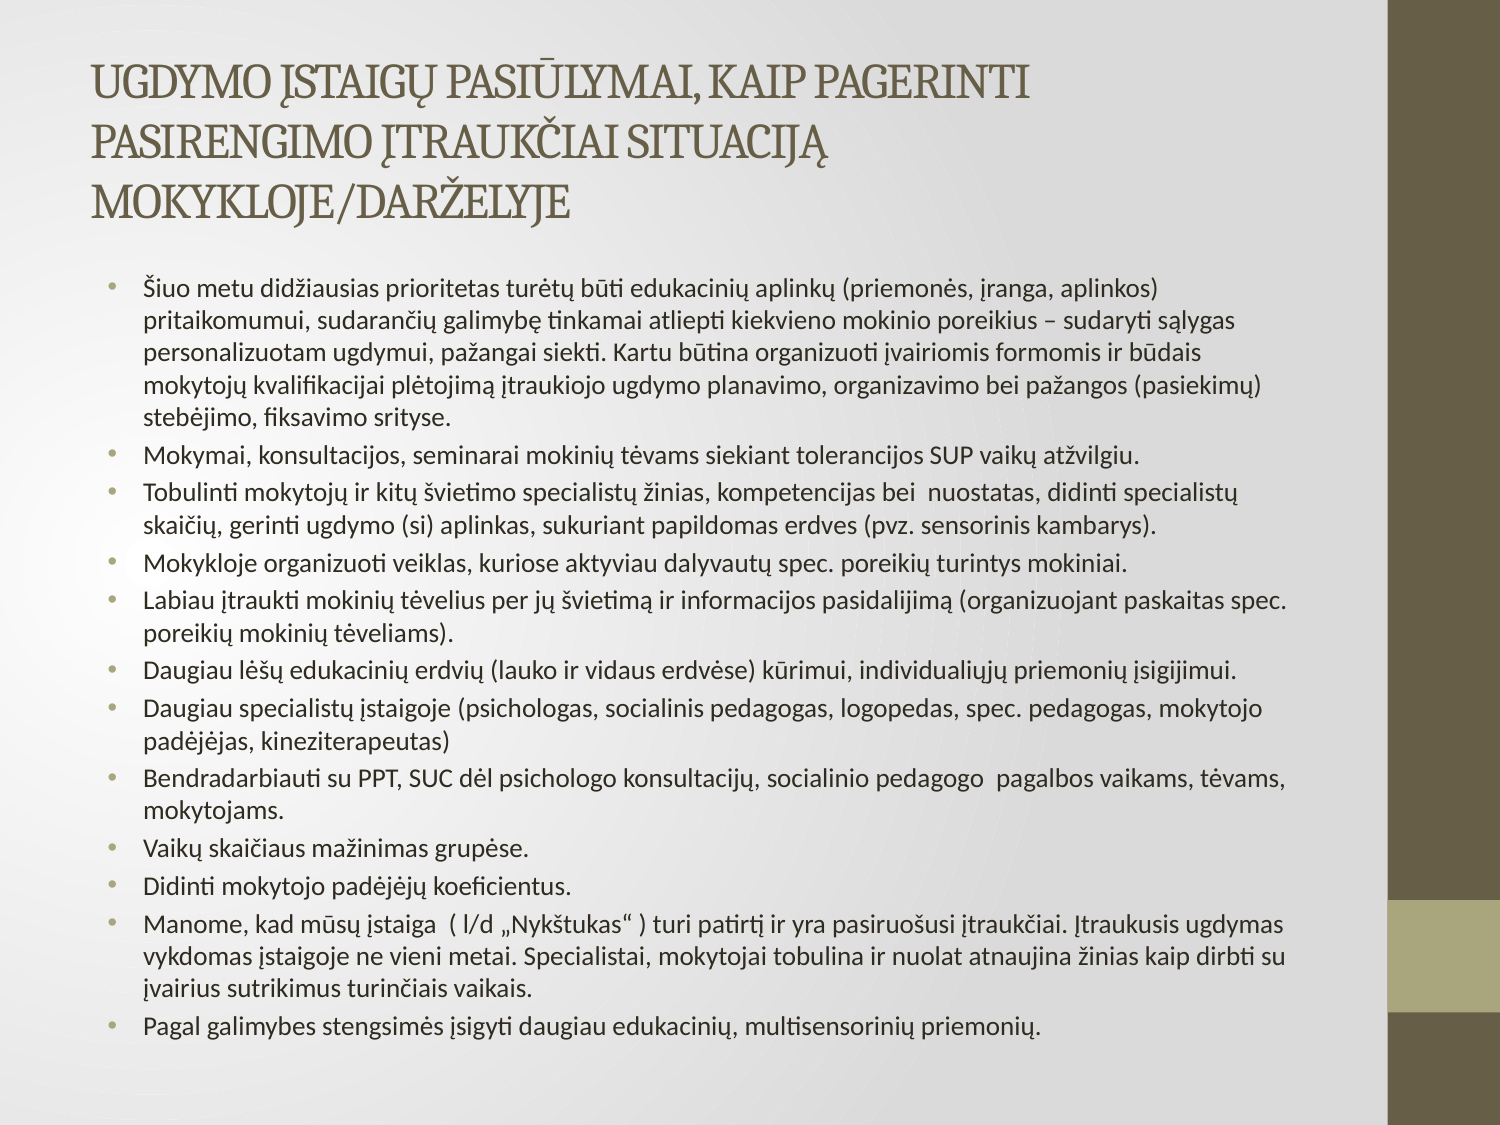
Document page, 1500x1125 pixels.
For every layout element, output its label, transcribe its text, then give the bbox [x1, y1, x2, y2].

list Šiuo metu didžiausias prioritetas turėtų būti edukacinių aplinkų (priemonės, įranga, aplinkos) pritaikomumui, sudarančių galimybę tinkamai atliepti kiekvieno mokinio poreikius – sudaryti sąlygas personalizuotam ugdymui, pažangai siekti. Kartu būtina organizuoti įvairiomis formomis ir būdais mokytojų kvalifikacijai plėtojimą įtraukiojo ugdymo planavimo, organizavimo bei pažangos (pasiekimų) stebėjimo, fiksavimo srityse. Mokymai, konsultacijos, seminarai mokinių tėvams siekiant tolerancijos SUP vaikų atžvilgiu. Tobulinti mokytojų ir kitų švietimo specialistų žinias, kompetencijas bei nuostatas, didinti specialistų skaičių, gerinti ugdymo (si) aplinkas, sukuriant papildomas erdves (pvz. sensorinis kambarys). Mokykloje organizuoti veiklas, kuriose aktyviau dalyvautų spec. poreikių turintys mokiniai. Labiau įtraukti mokinių tėvelius per jų švietimą ir informacijos pasidalijimą (organizuojant paskaitas spec. poreikių mokinių tėveliams). Daugiau lėšų edukacinių erdvių (lauko ir vidaus erdvėse) kūrimui, individualiųjų priemonių įsigijimui. Daugiau specialistų įstaigoje (psichologas, socialinis pedagogas, logopedas, spec. pedagogas, mokytojo padėjėjas, kineziterapeutas) Bendradarbiauti su PPT, SUC dėl psichologo konsultacijų, socialinio pedagogo pagalbos vaikams, tėvams, mokytojams. Vaikų skaičiaus mažinimas grupėse. Didinti mokytojo padėjėjų koeficientus. Manome, kad mūsų įstaiga ( l/d „Nykštukas“ ) turi patirtį ir yra pasiruošusi įtraukčiai. Įtraukusis ugdymas vykdomas įstaigoje ne vieni metai. Specialistai, mokytojai tobulina ir nuolat atnaujina žinias kaip dirbti su įvairius sutrikimus turinčiais vaikais. Pagal galimybes stengsimės įsigyti daugiau edukacinių, multisensorinių priemonių. [75, 262, 1325, 1050]
title UGDYMO ĮSTAIGŲ PASIŪLYMAI, KAIP PAGERINTI PASIRENGIMO ĮTRAUKČIAI SITUACIJĄ MOKYKLOJE/DARŽELYJE [75, 45, 1325, 233]
